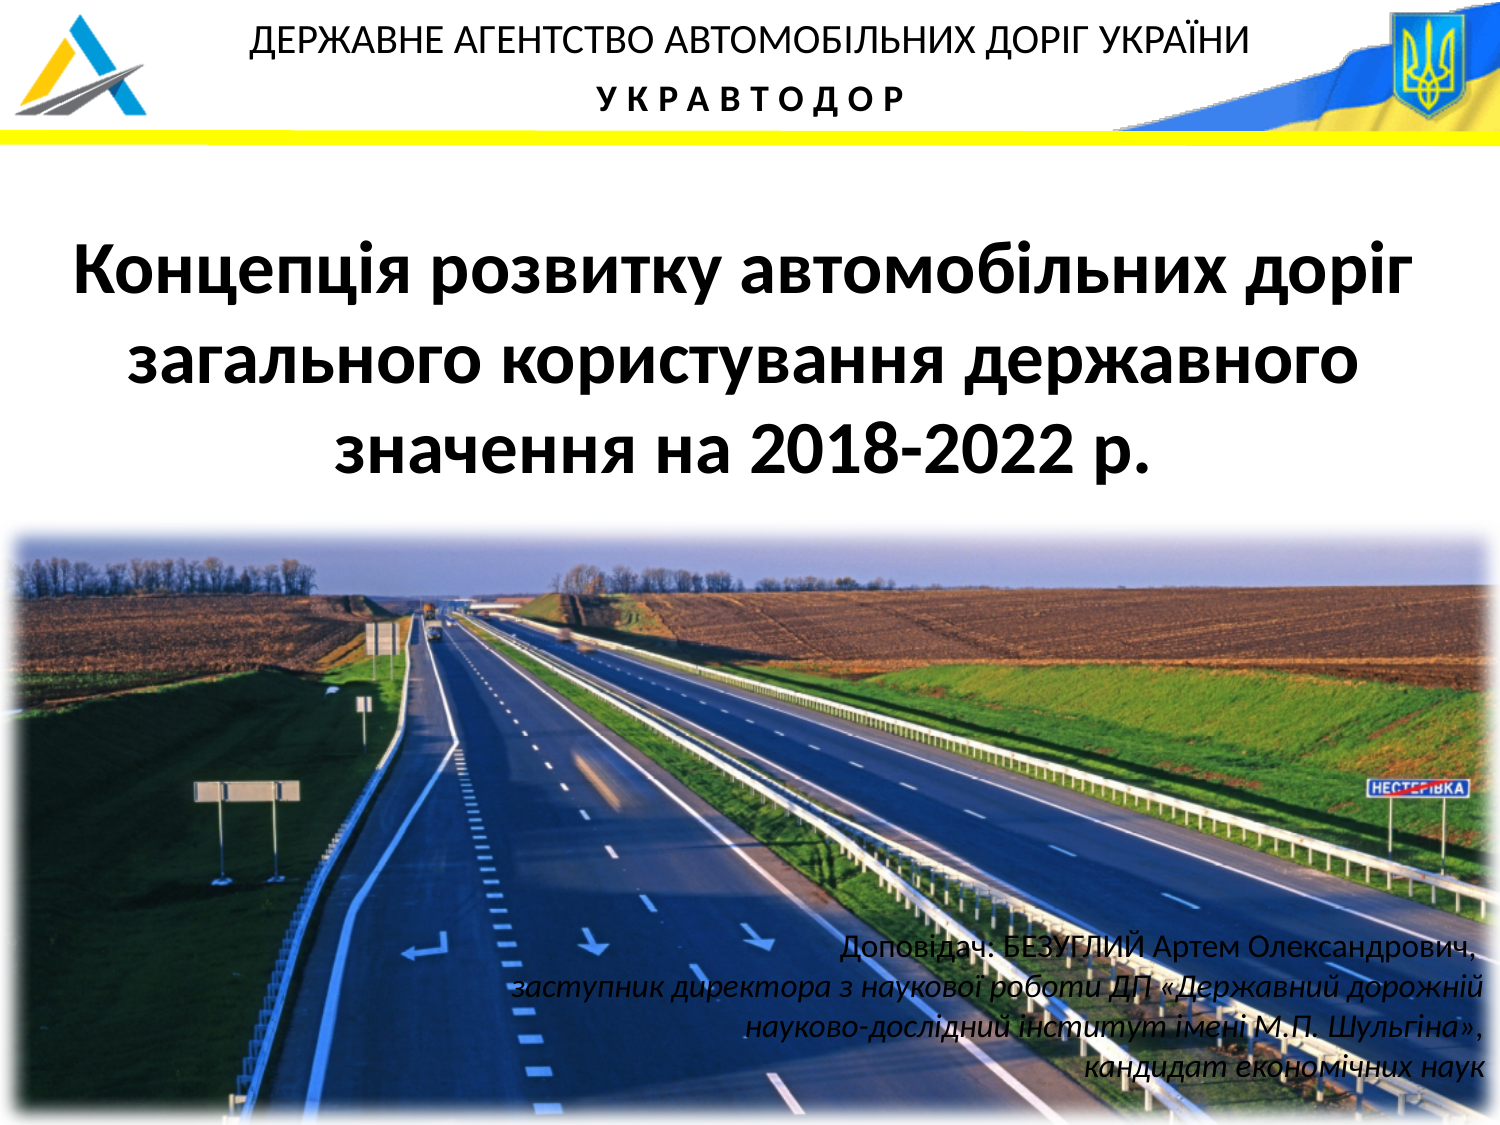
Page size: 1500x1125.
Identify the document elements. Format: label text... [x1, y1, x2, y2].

picture [0, 0, 160, 131]
text_box ДЕРЖАВНЕ АГЕНТСТВО АВТОМОБІЛЬНИХ ДОРІГ УКРАЇНИ УКРАВТОДОР [160, 0, 1110, 130]
title Концепція розвитку автомобільних доріг загального користування державного значення на 2018-2022 р. [0, 179, 1489, 519]
picture [1109, 1, 1500, 133]
picture [0, 520, 1500, 1125]
